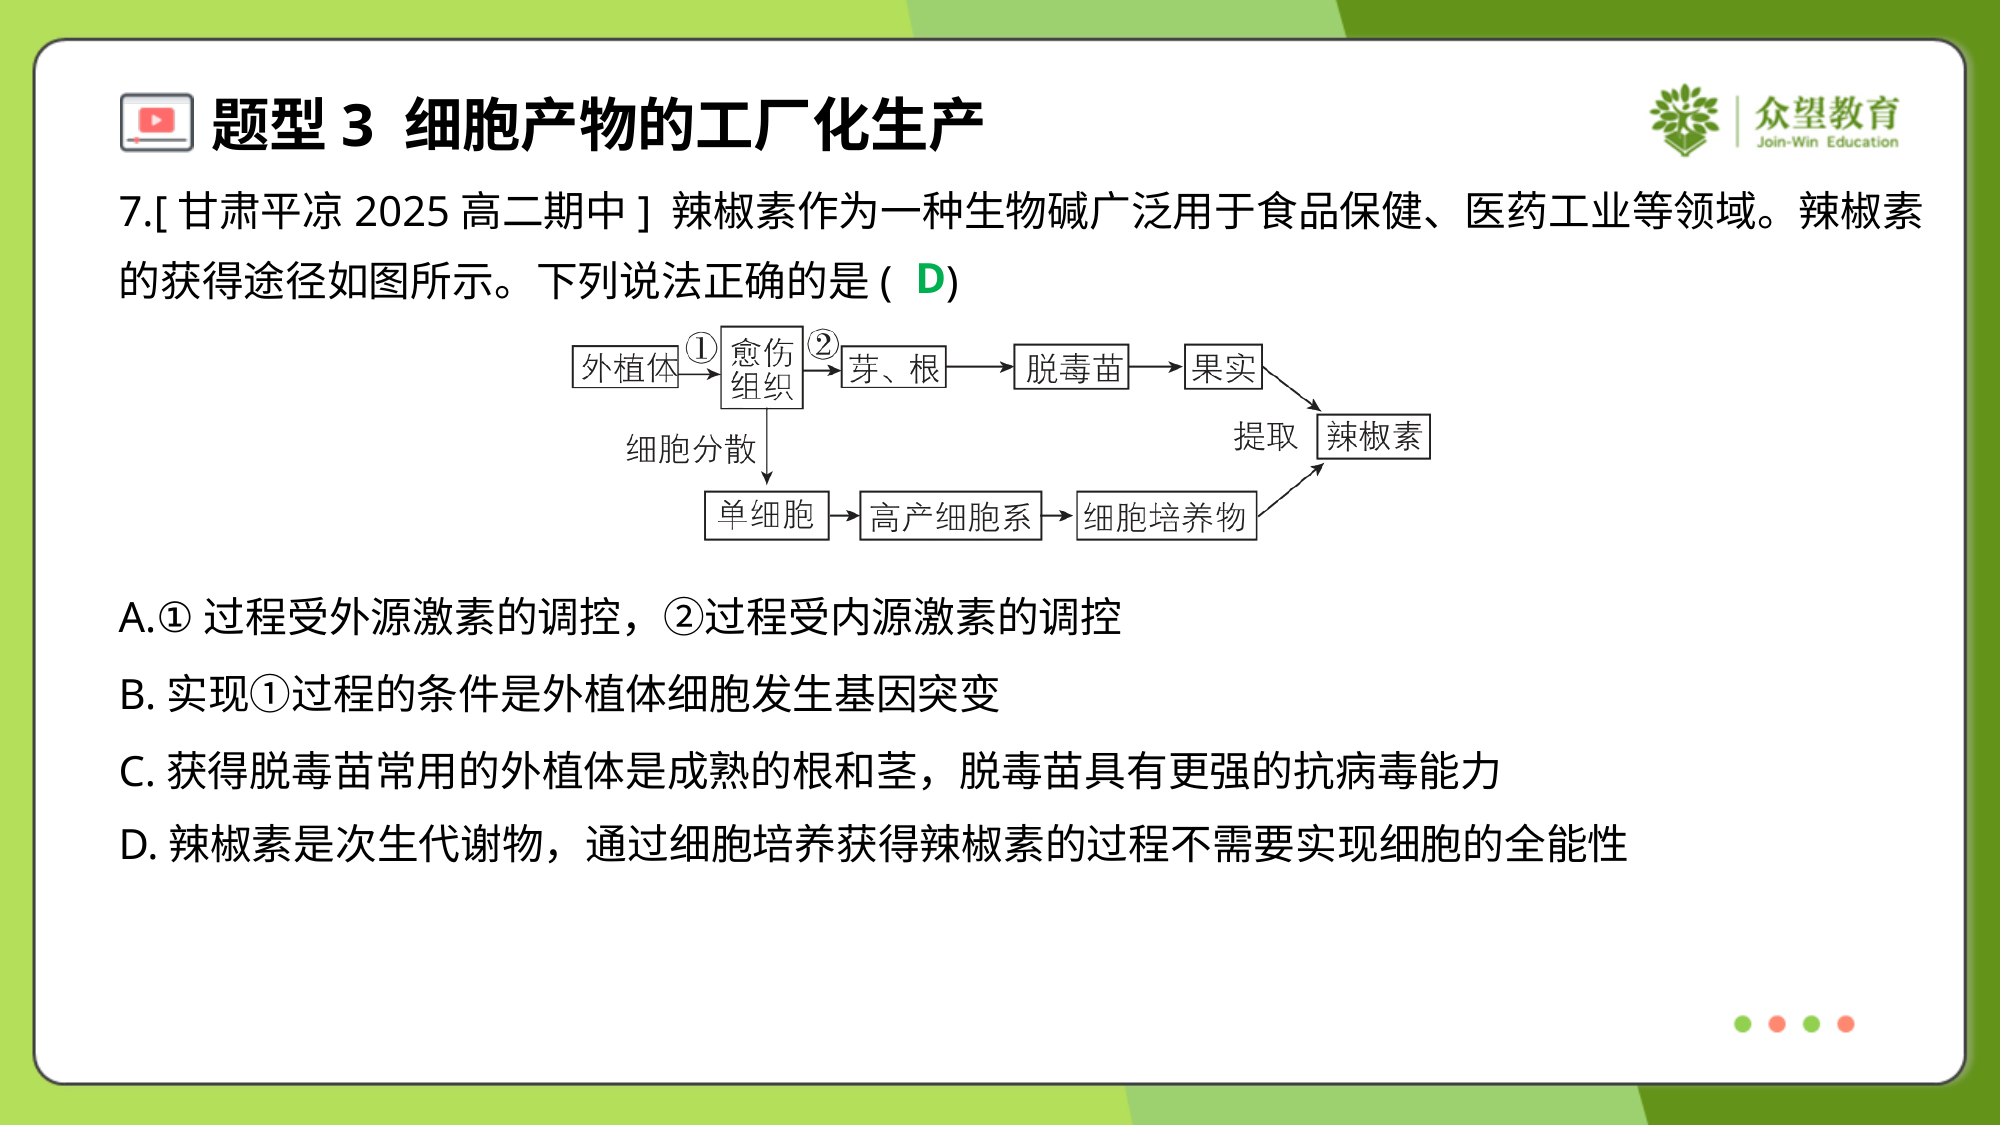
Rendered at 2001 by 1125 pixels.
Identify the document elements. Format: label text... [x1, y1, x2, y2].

text_box A.①过程受外源激素的调控，②过程受内源激素的调控 B.实现①过程的条件是外植体细胞发生基因突变 C.获得脱毒苗常用的外植体是成熟的根和茎，脱毒苗具有更强的抗病毒能力 D.辣椒素是次生代谢物，通过细胞培养获得辣椒素的过程不需要实现细胞的全能性 [118, 565, 1883, 861]
picture [0, 0, 2000, 1125]
text_box D [899, 231, 963, 296]
text_box 7.[甘肃平凉2025高二期中] 辣椒素作为一种生物碱广泛用于食品保健、医药工业等领域。辣椒素 的获得途径如图所示。下列说法正确的是( ) [118, 159, 1883, 298]
